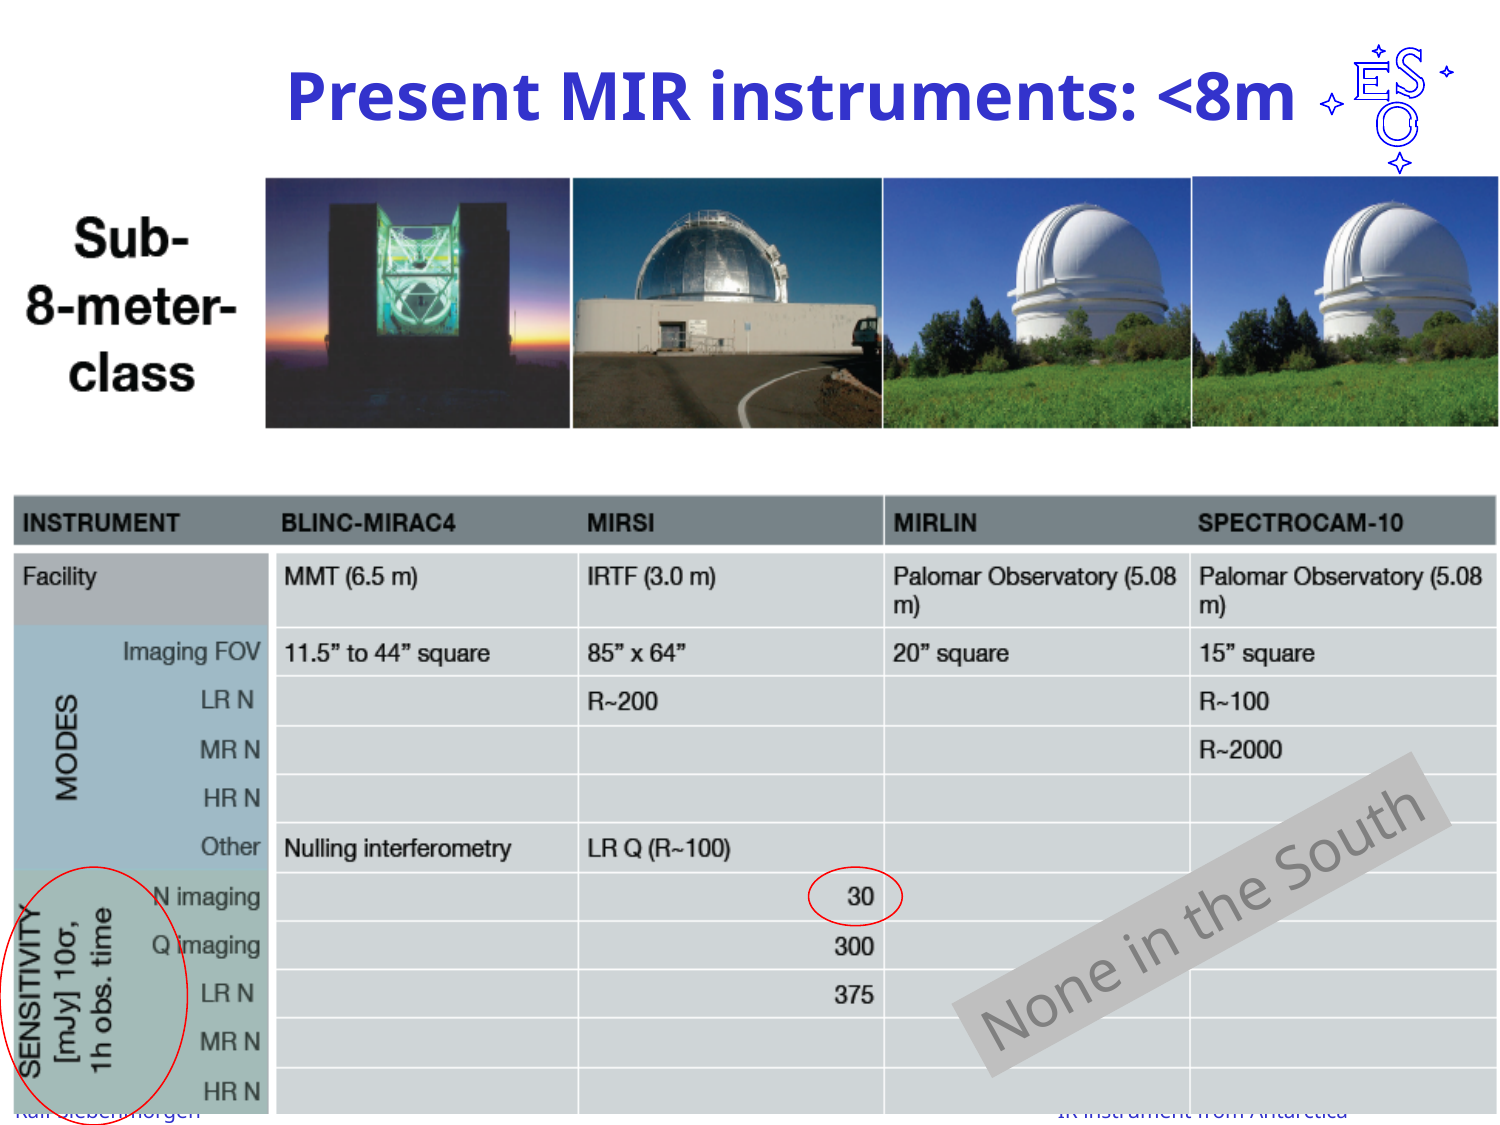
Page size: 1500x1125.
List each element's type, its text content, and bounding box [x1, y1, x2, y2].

picture [11, 175, 1500, 1114]
text_box [0, 950, 6, 1042]
text_box [70, 1121, 117, 1125]
text_box Present MIR instruments: <8m [271, 46, 1314, 142]
